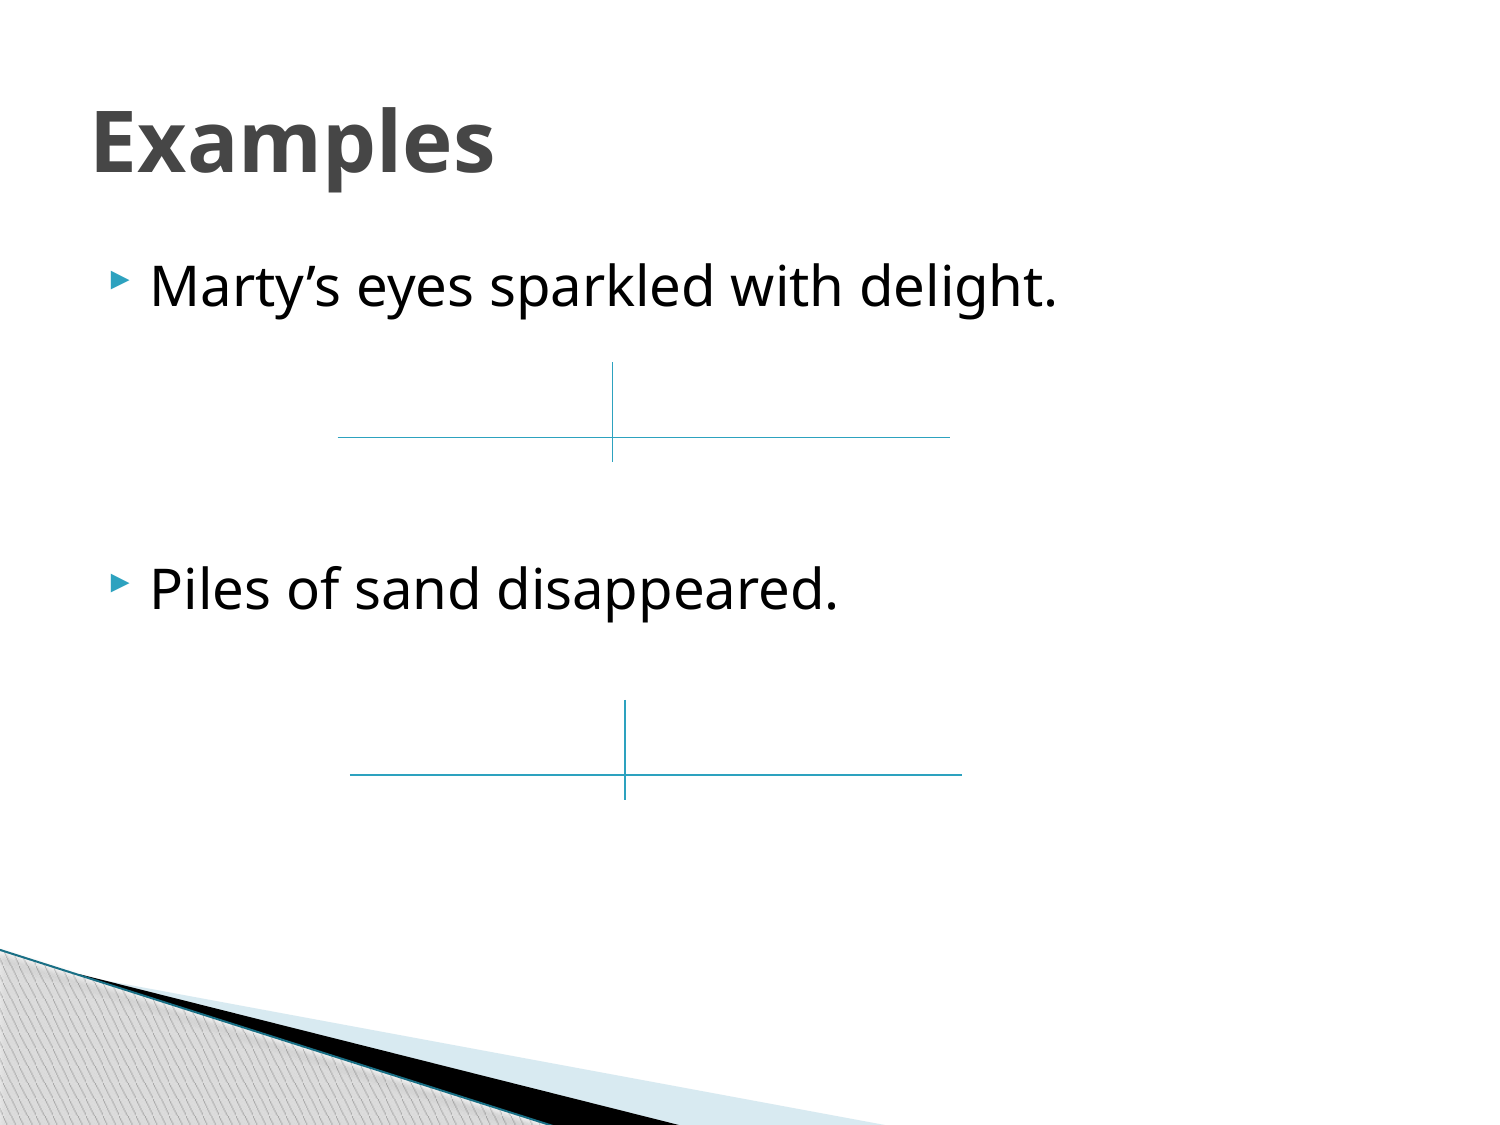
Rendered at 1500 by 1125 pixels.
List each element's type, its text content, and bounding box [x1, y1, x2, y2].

title Examples [75, 45, 1425, 233]
list Marty’s eyes sparkled with delight. Piles of sand disappeared. [75, 243, 1425, 986]
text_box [337, 362, 951, 463]
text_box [349, 699, 963, 801]
